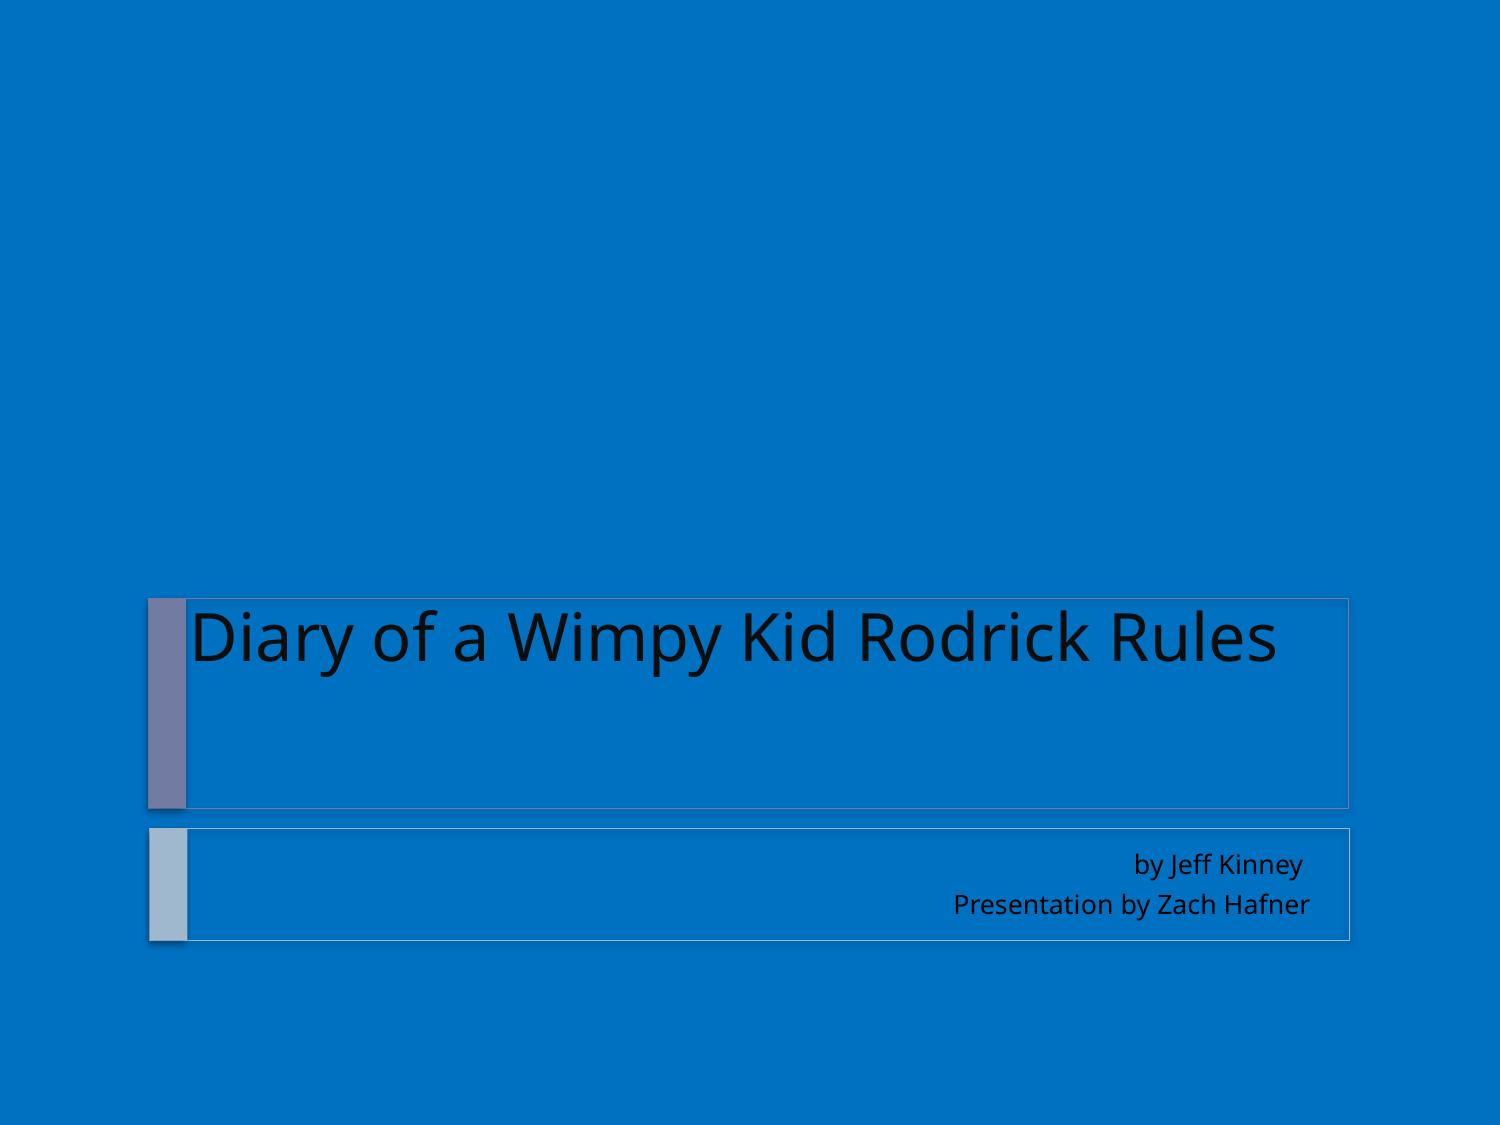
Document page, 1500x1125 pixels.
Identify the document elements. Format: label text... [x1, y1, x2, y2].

subtitle by Jeff Kinney Presentation by Zach Hafner [200, 840, 1325, 929]
title Diary of a Wimpy Kid Rodrick Rules [174, 587, 1350, 800]
